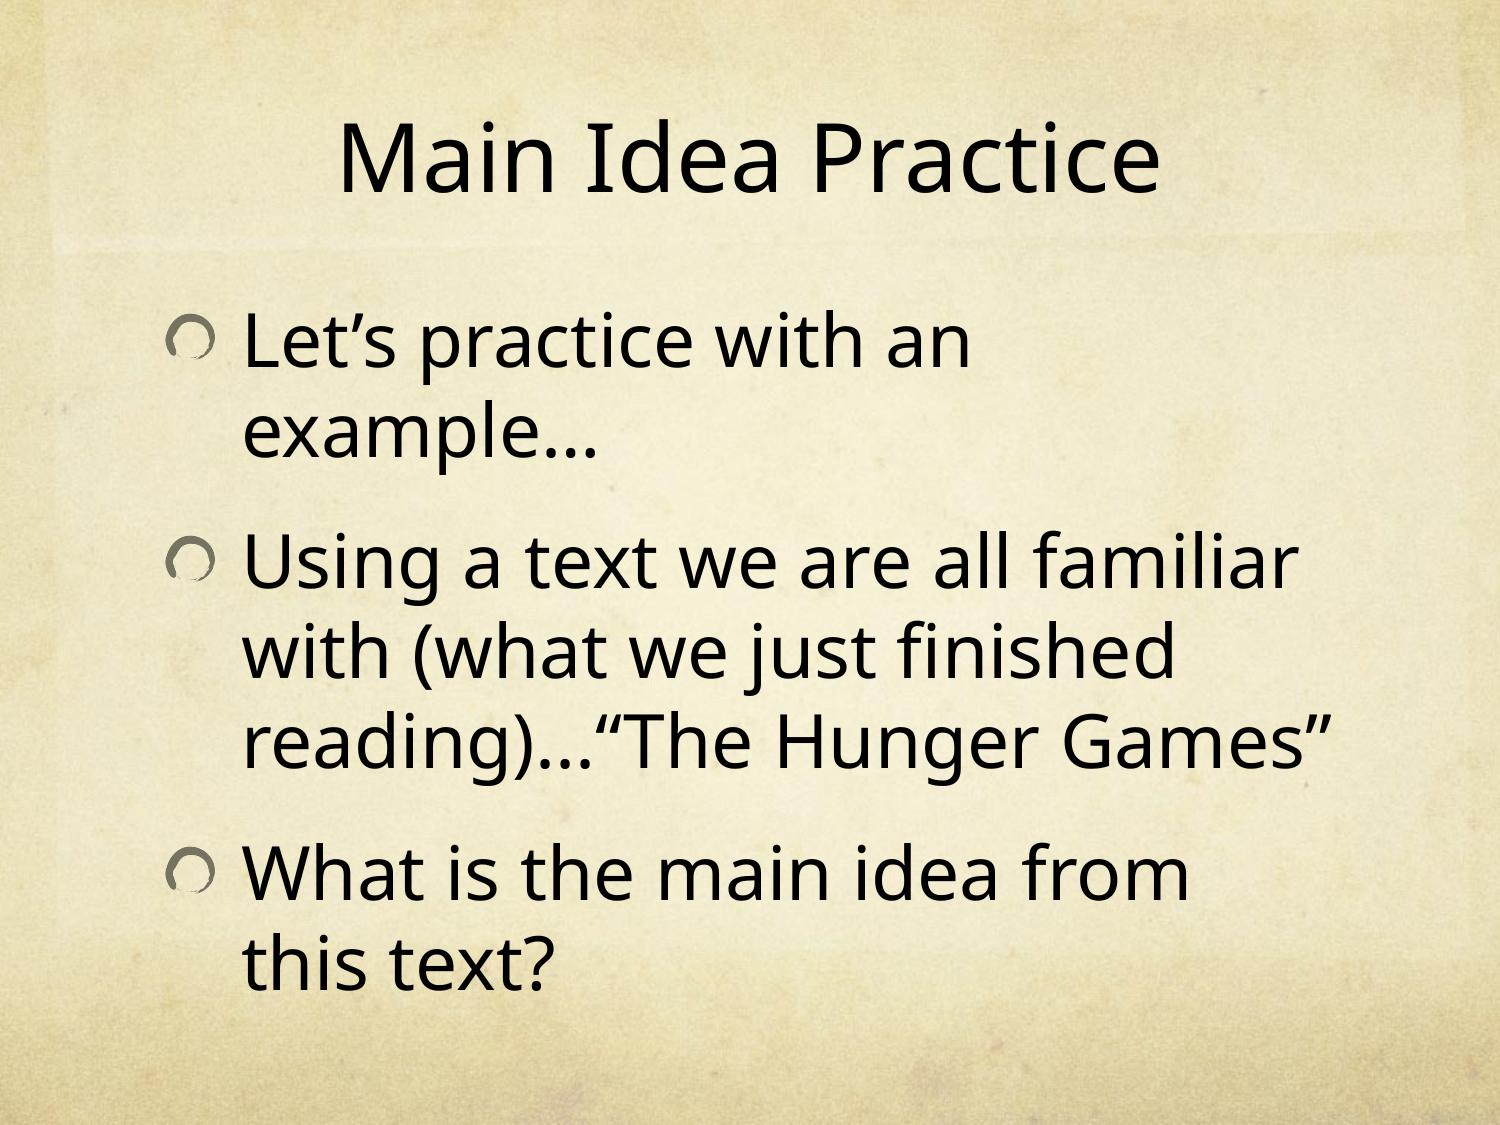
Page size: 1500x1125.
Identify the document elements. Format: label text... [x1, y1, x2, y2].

list Let’s practice with an example… Using a text we are all familiar with (what we just finished reading)...“The Hunger Games” What is the main idea from this text? [150, 284, 1350, 950]
title Main Idea Practice [150, 82, 1350, 225]
picture [0, 0, 1500, 1125]
